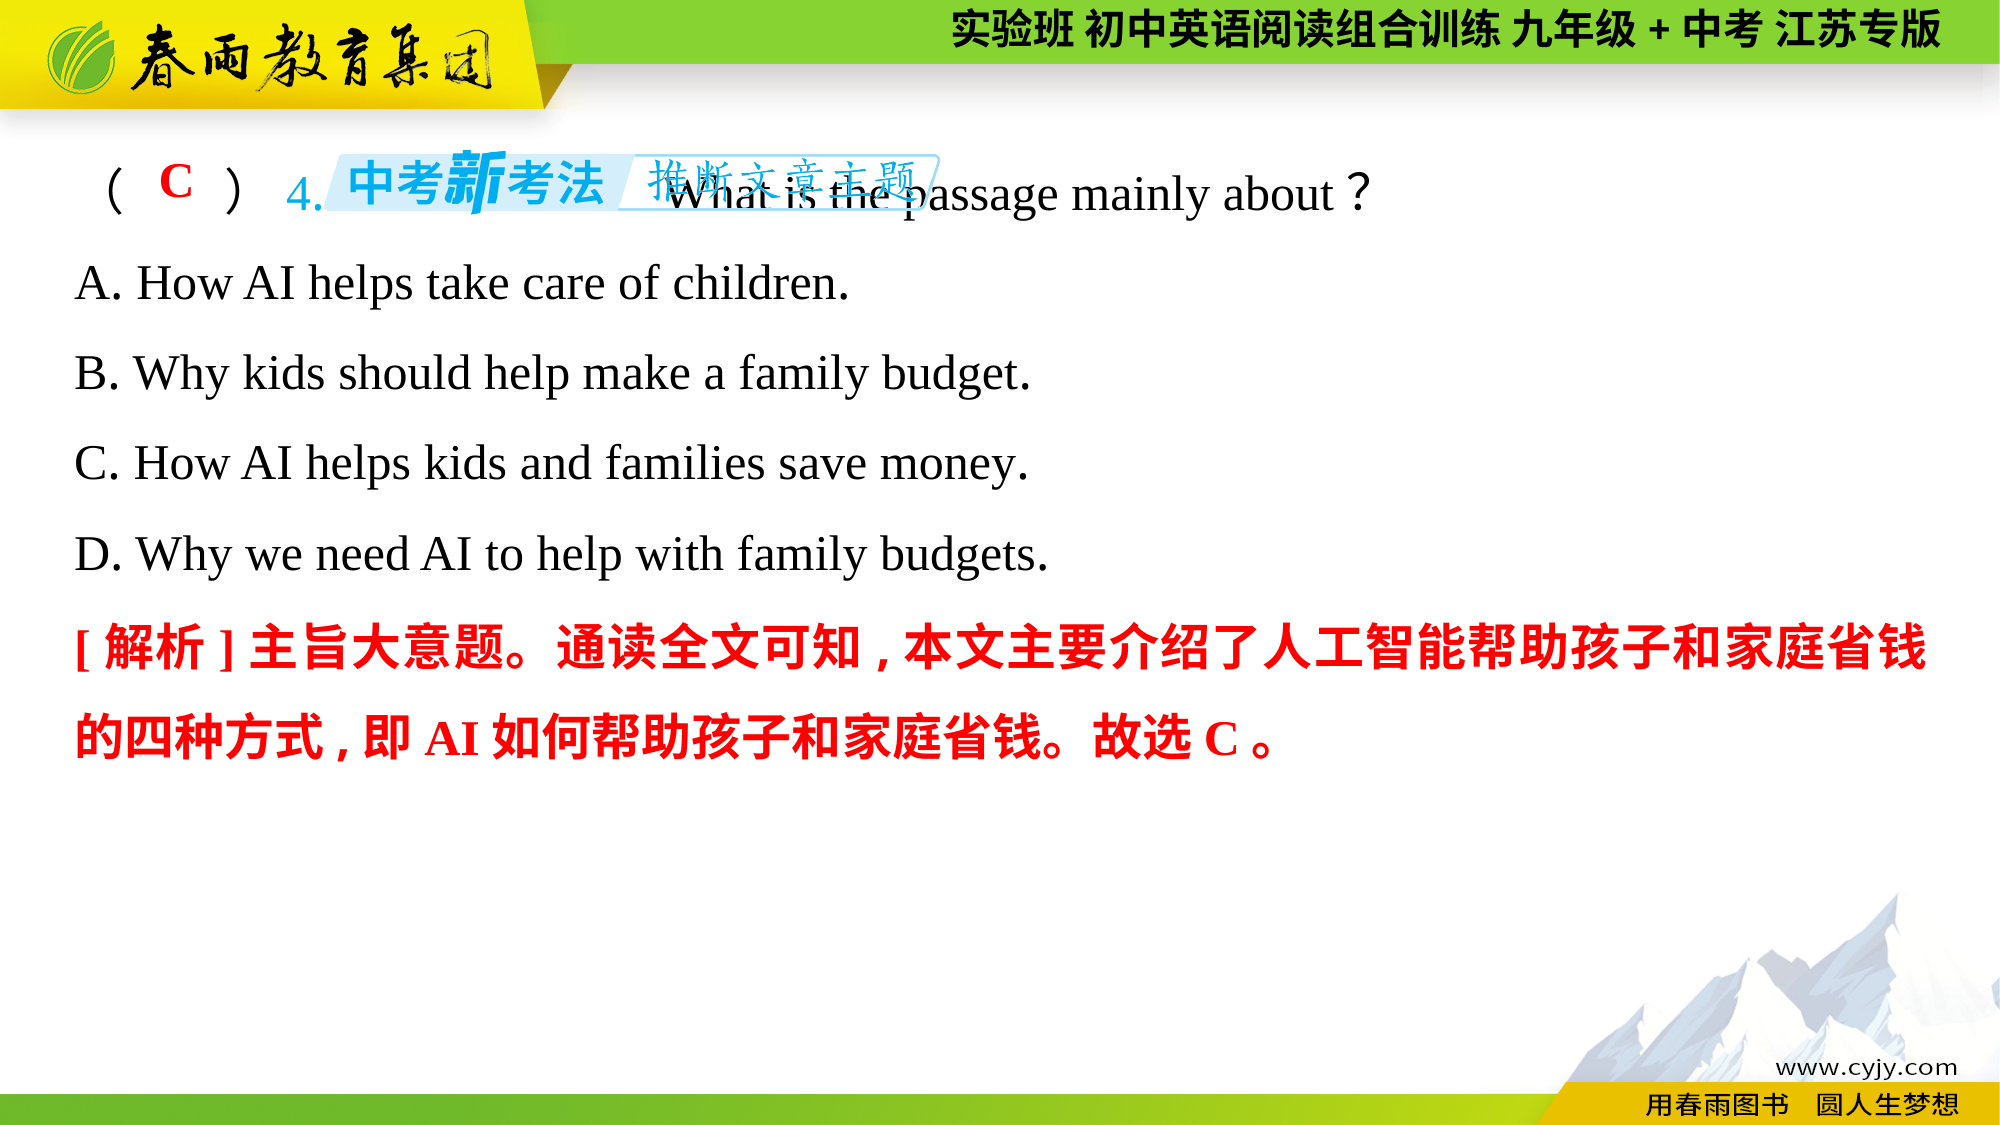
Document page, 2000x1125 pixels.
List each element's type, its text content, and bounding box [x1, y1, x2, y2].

text_box [解析]主旨大意题。通读全文可知,本文主要介绍了人工智能帮助孩子和家庭省钱的四种方式,即AI如何帮助孩子和家庭省钱。故选C。 [59, 577, 1944, 773]
text_box C [143, 140, 210, 216]
picture [0, 0, 2000, 1125]
list （ ）4. What is the passage mainly about？ A. How AI helps take care of children. B. Why kids should help make a family budget. C. How AI helps kids and families save money. D. Why we need AI to help with family budgets. [59, 122, 1944, 577]
